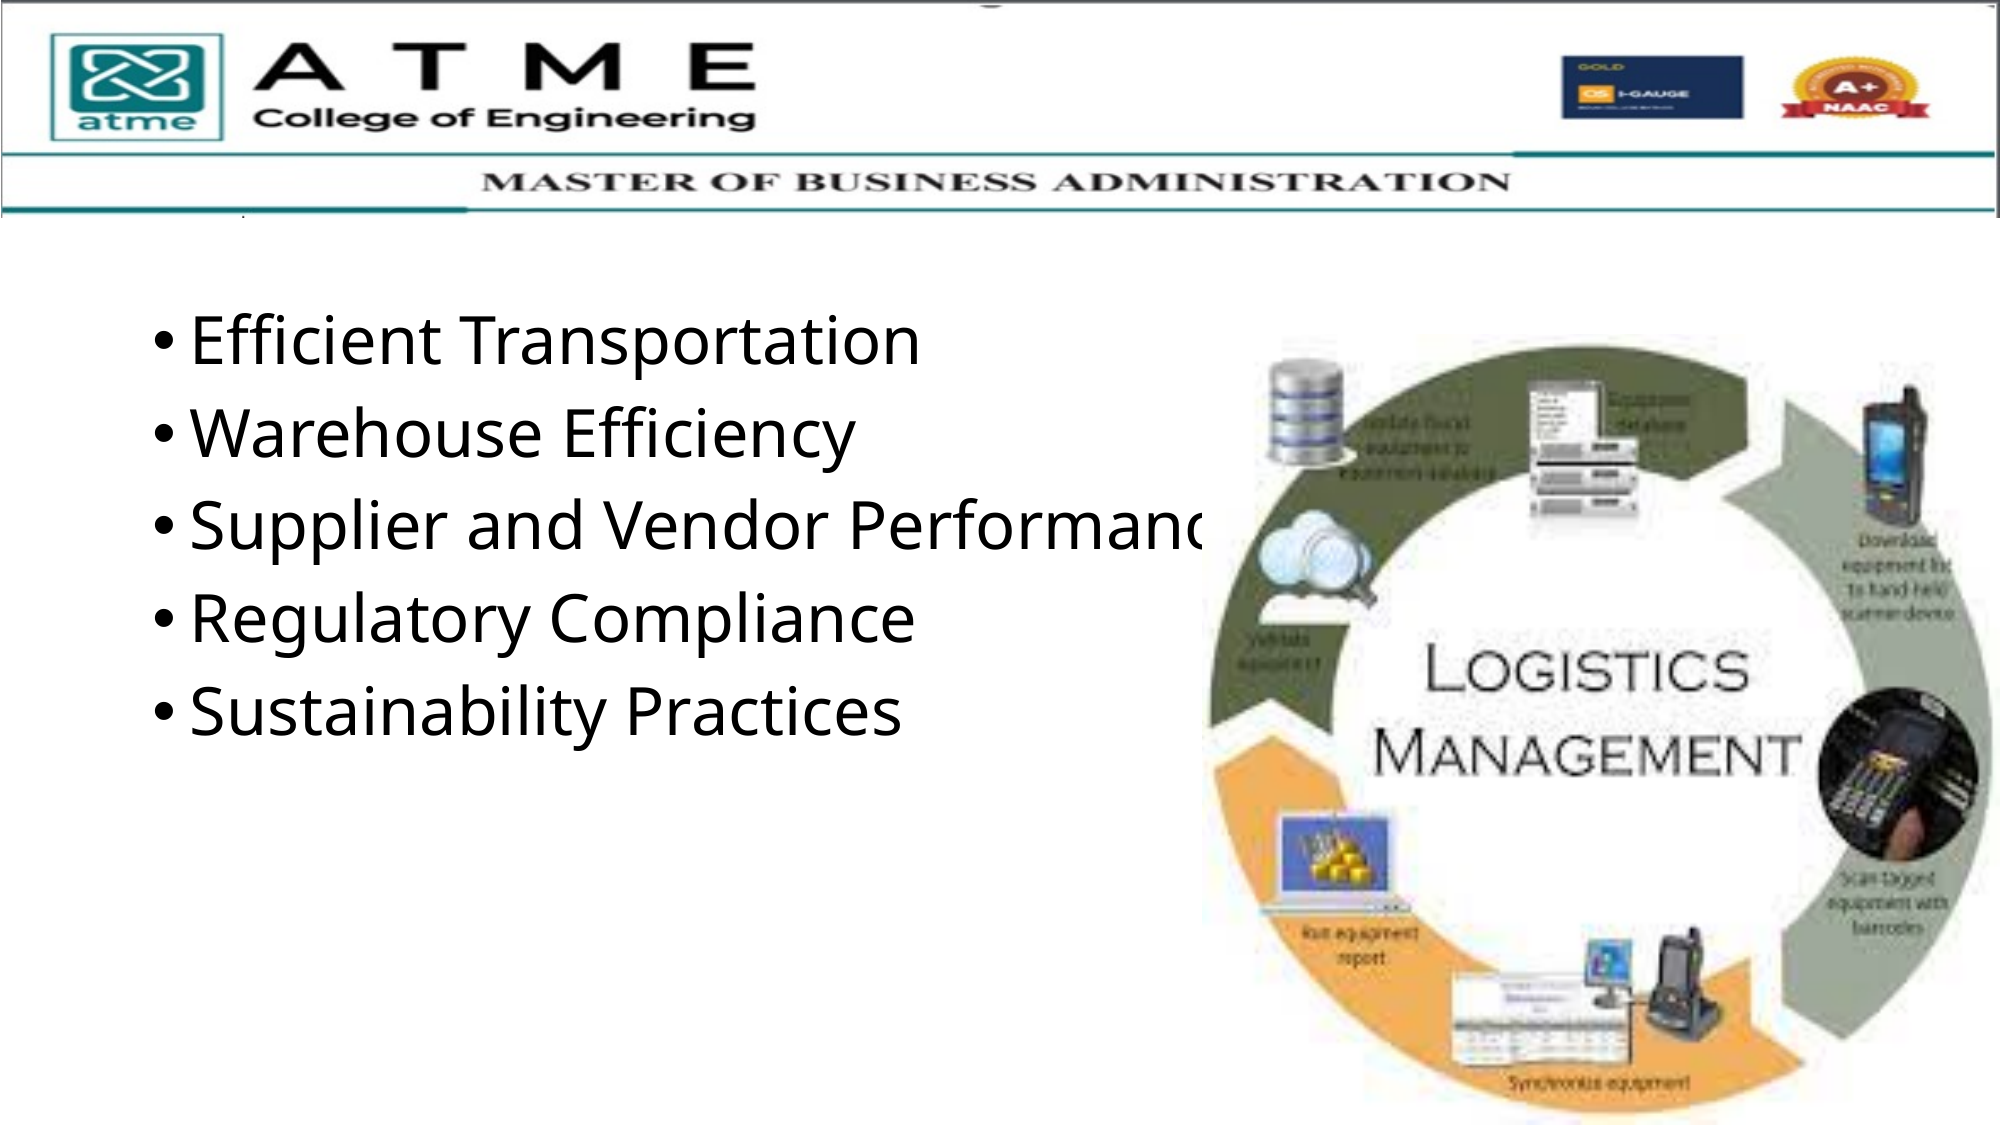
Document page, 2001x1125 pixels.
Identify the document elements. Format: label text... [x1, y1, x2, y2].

list Efficient Transportation Warehouse Efficiency Supplier and Vendor Performance Regulatory Compliance Sustainability Practices [137, 299, 1863, 1014]
picture [1, 0, 2000, 218]
picture [1201, 333, 2000, 1125]
